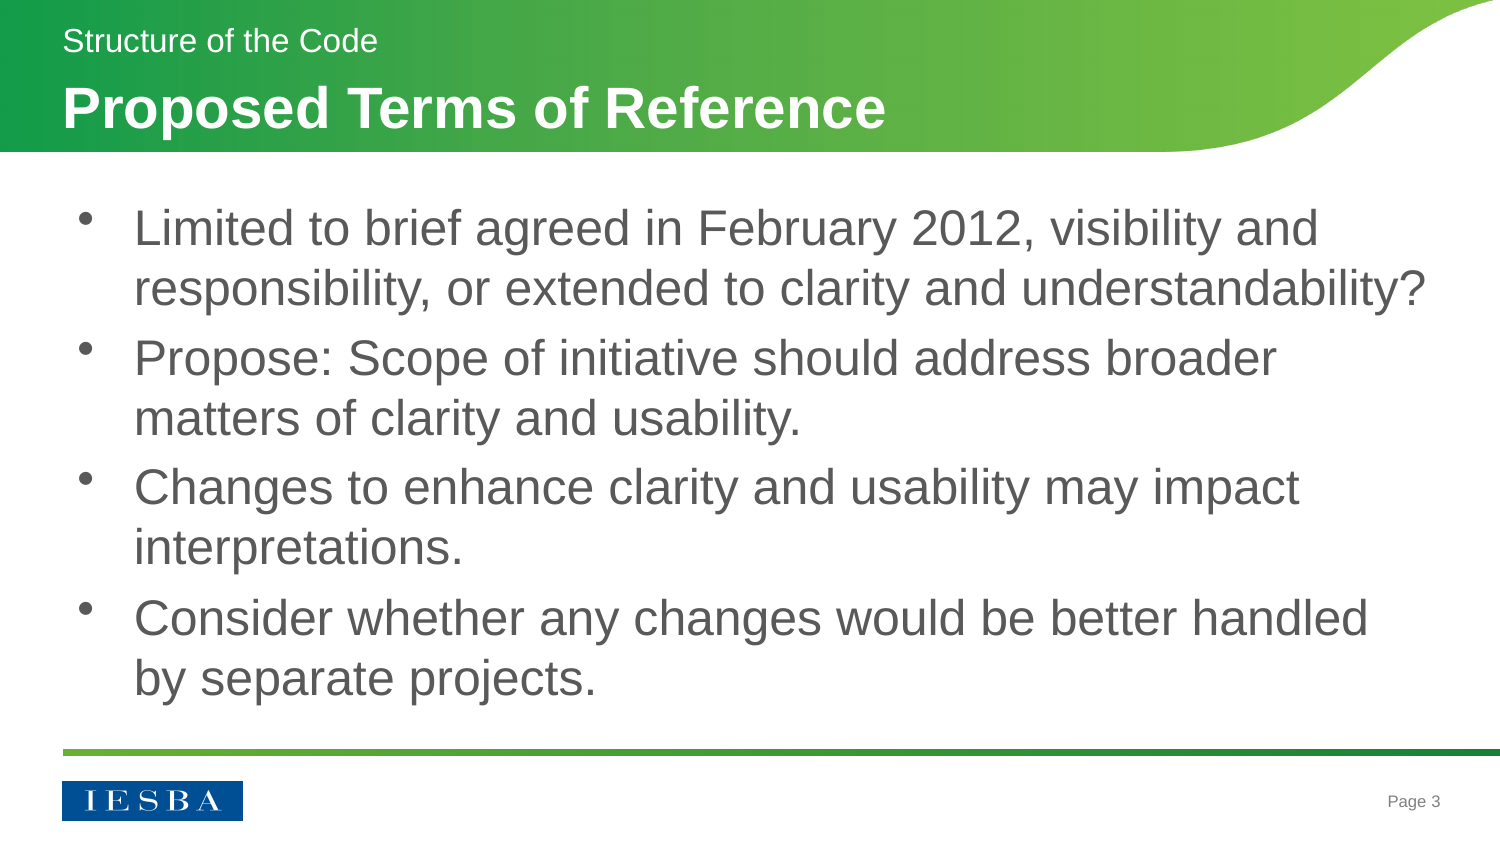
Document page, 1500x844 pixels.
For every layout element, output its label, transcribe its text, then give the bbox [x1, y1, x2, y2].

picture [62, 781, 243, 821]
subtitle Structure of the Code [62, 18, 650, 60]
title Proposed Terms of Reference [62, 71, 1300, 138]
picture [0, 0, 1497, 152]
list Limited to brief agreed in February 2012, visibility and responsibility, or extended to clarity and understandability? Propose: Scope of initiative should address broader matters of clarity and usability. Changes to enhance clarity and usability may impact interpretations. Consider whether any changes would be better handled by separate projects. [62, 187, 1450, 694]
